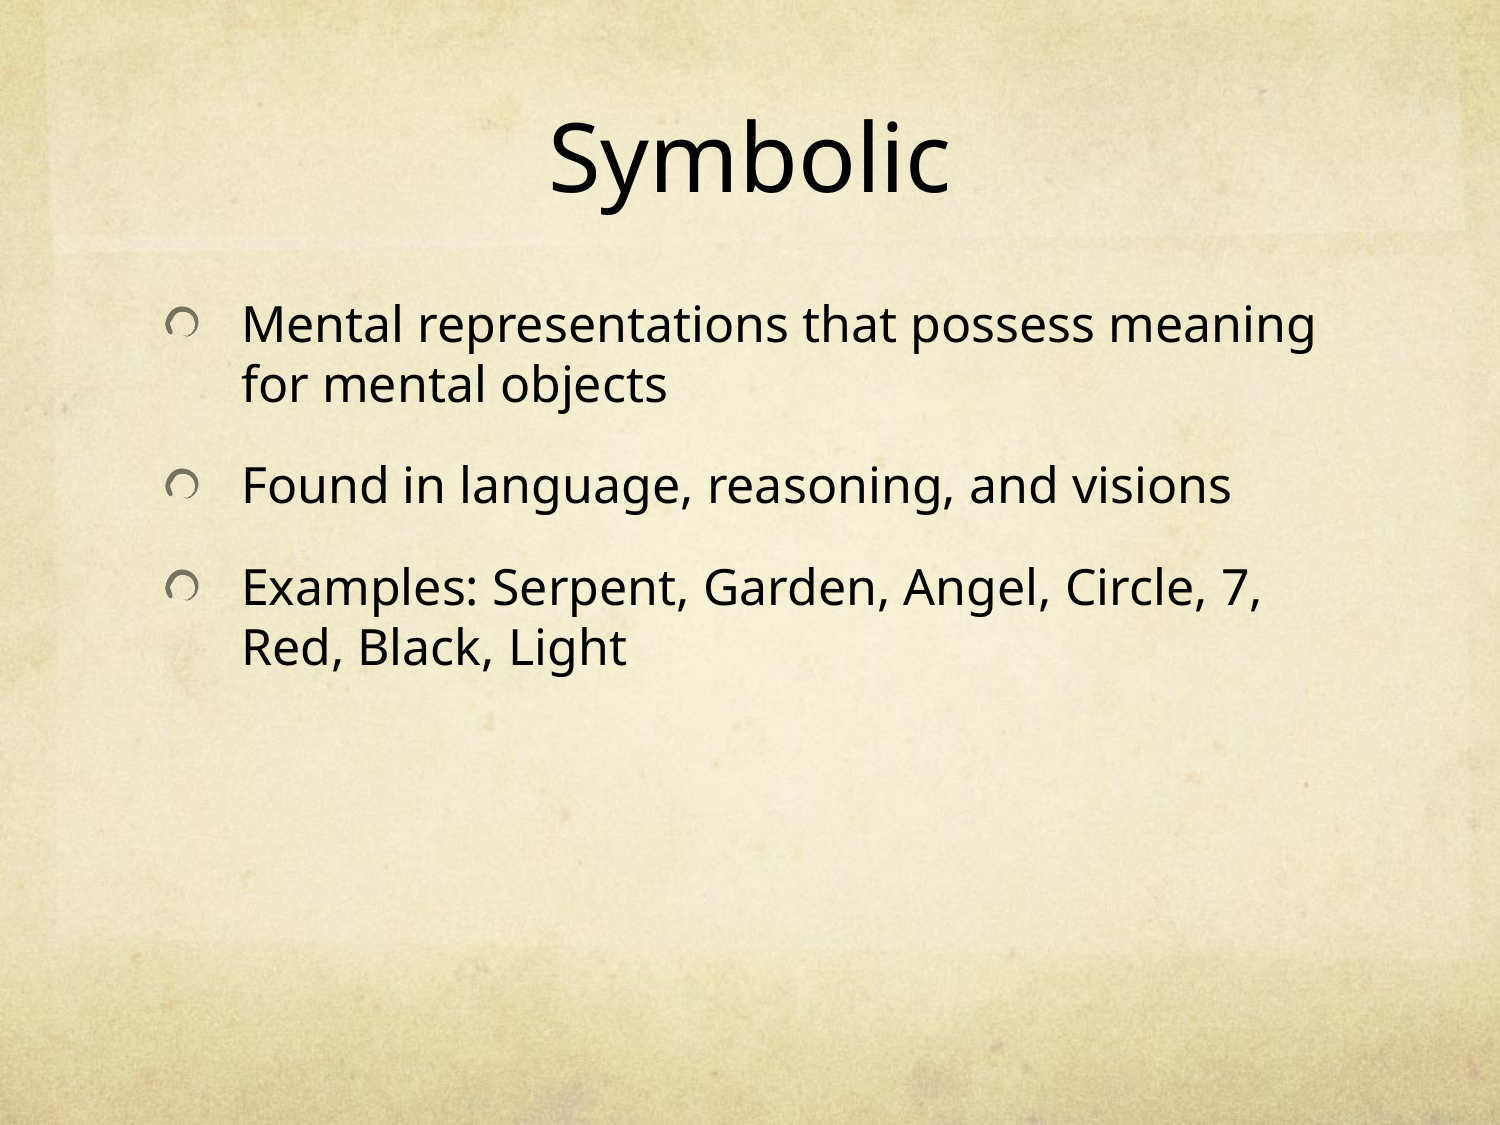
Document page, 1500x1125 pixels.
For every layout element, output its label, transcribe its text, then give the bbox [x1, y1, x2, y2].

picture [0, 0, 1500, 1125]
title Symbolic [150, 82, 1350, 225]
list Mental representations that possess meaning for mental objects Found in language, reasoning, and visions Examples: Serpent, Garden, Angel, Circle, 7, Red, Black, Light [150, 284, 1350, 950]
